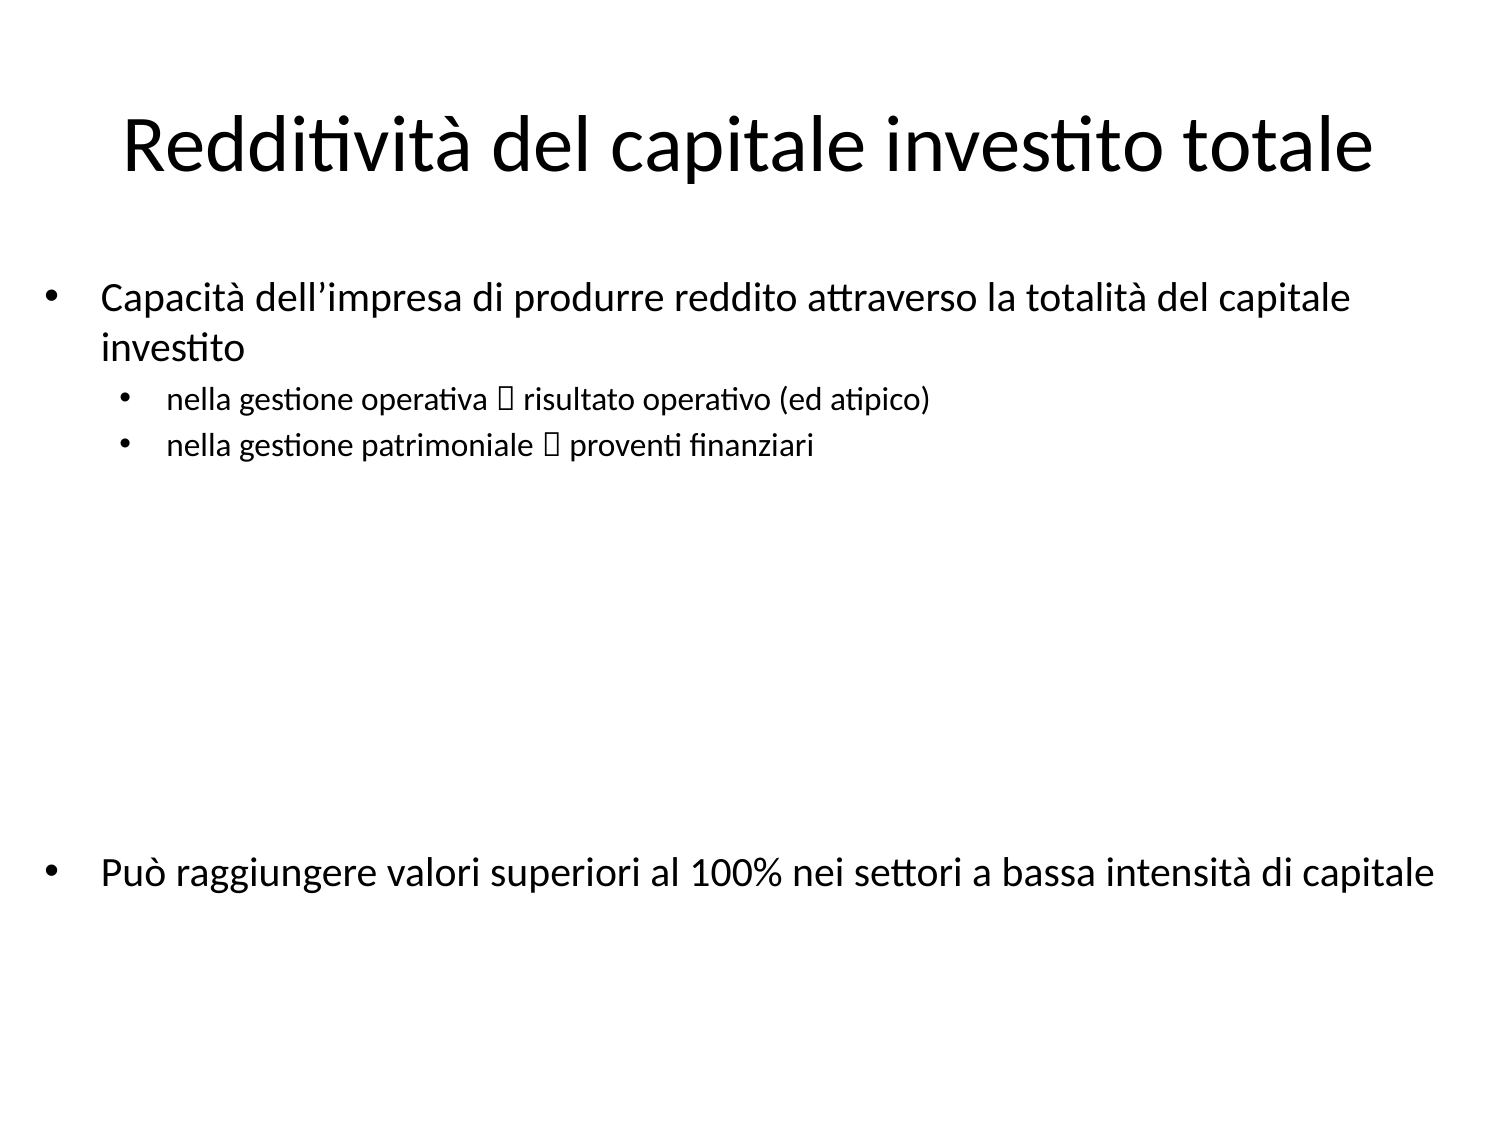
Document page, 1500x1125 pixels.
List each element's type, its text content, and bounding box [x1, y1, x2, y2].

title Redditività del capitale investito totale [75, 45, 1425, 233]
